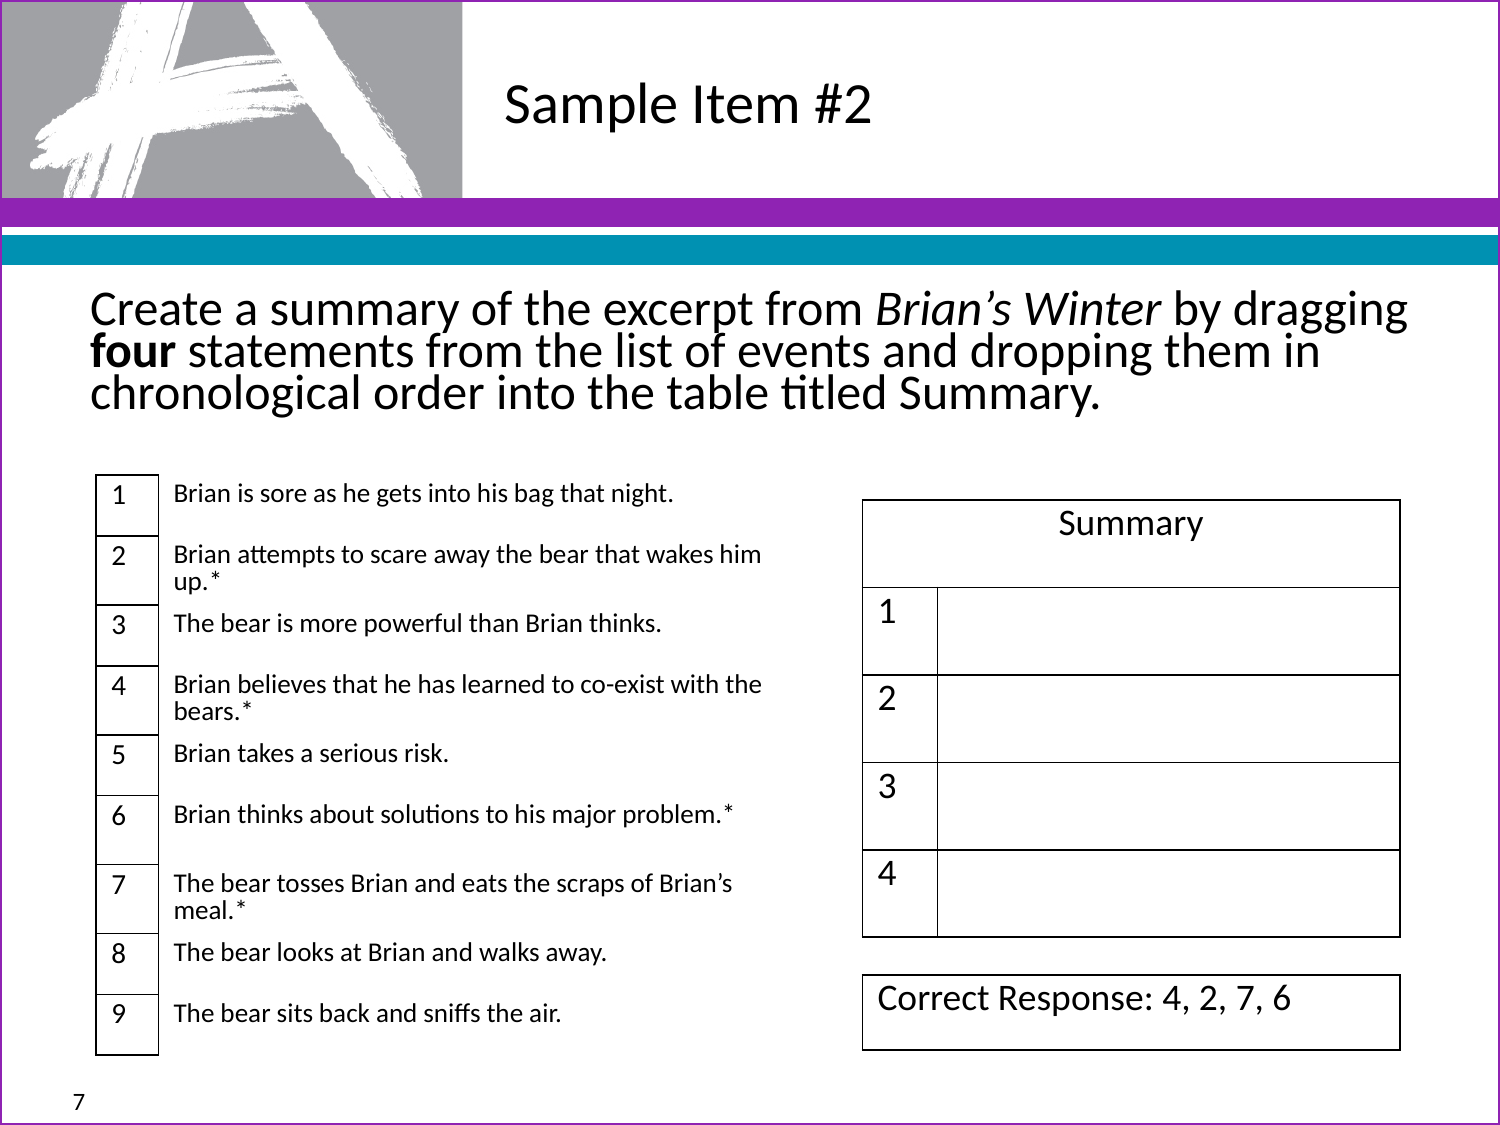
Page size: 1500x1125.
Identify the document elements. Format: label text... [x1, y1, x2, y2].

table_cell [938, 588, 1399, 674]
table_cell The bear tosses Brian and eats the scraps of Brian’s meal.* [159, 865, 809, 934]
table_cell 3 [97, 606, 158, 665]
list Create a summary of the excerpt from Brian’s Winter by dragging four statements from the list of events and dropping them in chronological order into the table titled Summary. [75, 249, 1425, 1075]
table_cell 1 [863, 588, 937, 674]
table_cell 4 [97, 667, 158, 734]
table_header Brian is sore as he gets into his bag that night. [159, 475, 809, 536]
picture [2, 2, 462, 198]
table_cell [938, 851, 1399, 936]
table_cell 7 [97, 865, 158, 933]
title Sample Item #2 [462, 0, 1500, 200]
table_cell 9 [97, 995, 158, 1054]
table_cell [938, 676, 1399, 762]
table_cell The bear sits back and sniffs the air. [159, 994, 809, 1055]
slide_number 7 [0, 1077, 100, 1125]
table_cell 2 [863, 676, 937, 762]
table_header Summary [863, 501, 1399, 587]
table_cell Brian takes a serious risk. [159, 735, 809, 796]
table_header 1 [97, 476, 158, 535]
table_cell The bear is more powerful than Brian thinks. [159, 605, 809, 666]
table_cell 8 [97, 934, 158, 994]
table_cell The bear looks at Brian and walks away. [159, 934, 809, 994]
table_cell [938, 763, 1399, 849]
table_cell 6 [97, 796, 158, 864]
table_cell Brian believes that he has learned to co-exist with the bears.* [159, 666, 809, 735]
table_cell 3 [863, 763, 937, 849]
table_cell Brian thinks about solutions to his major problem.* [159, 796, 809, 865]
table_cell 4 [863, 851, 937, 936]
table_header Correct Response: 4, 2, 7, 6 [863, 976, 1399, 1049]
table_cell 5 [97, 736, 158, 795]
table_cell Brian attempts to scare away the bear that wakes him up.* [159, 536, 809, 605]
table_cell 2 [97, 537, 158, 604]
